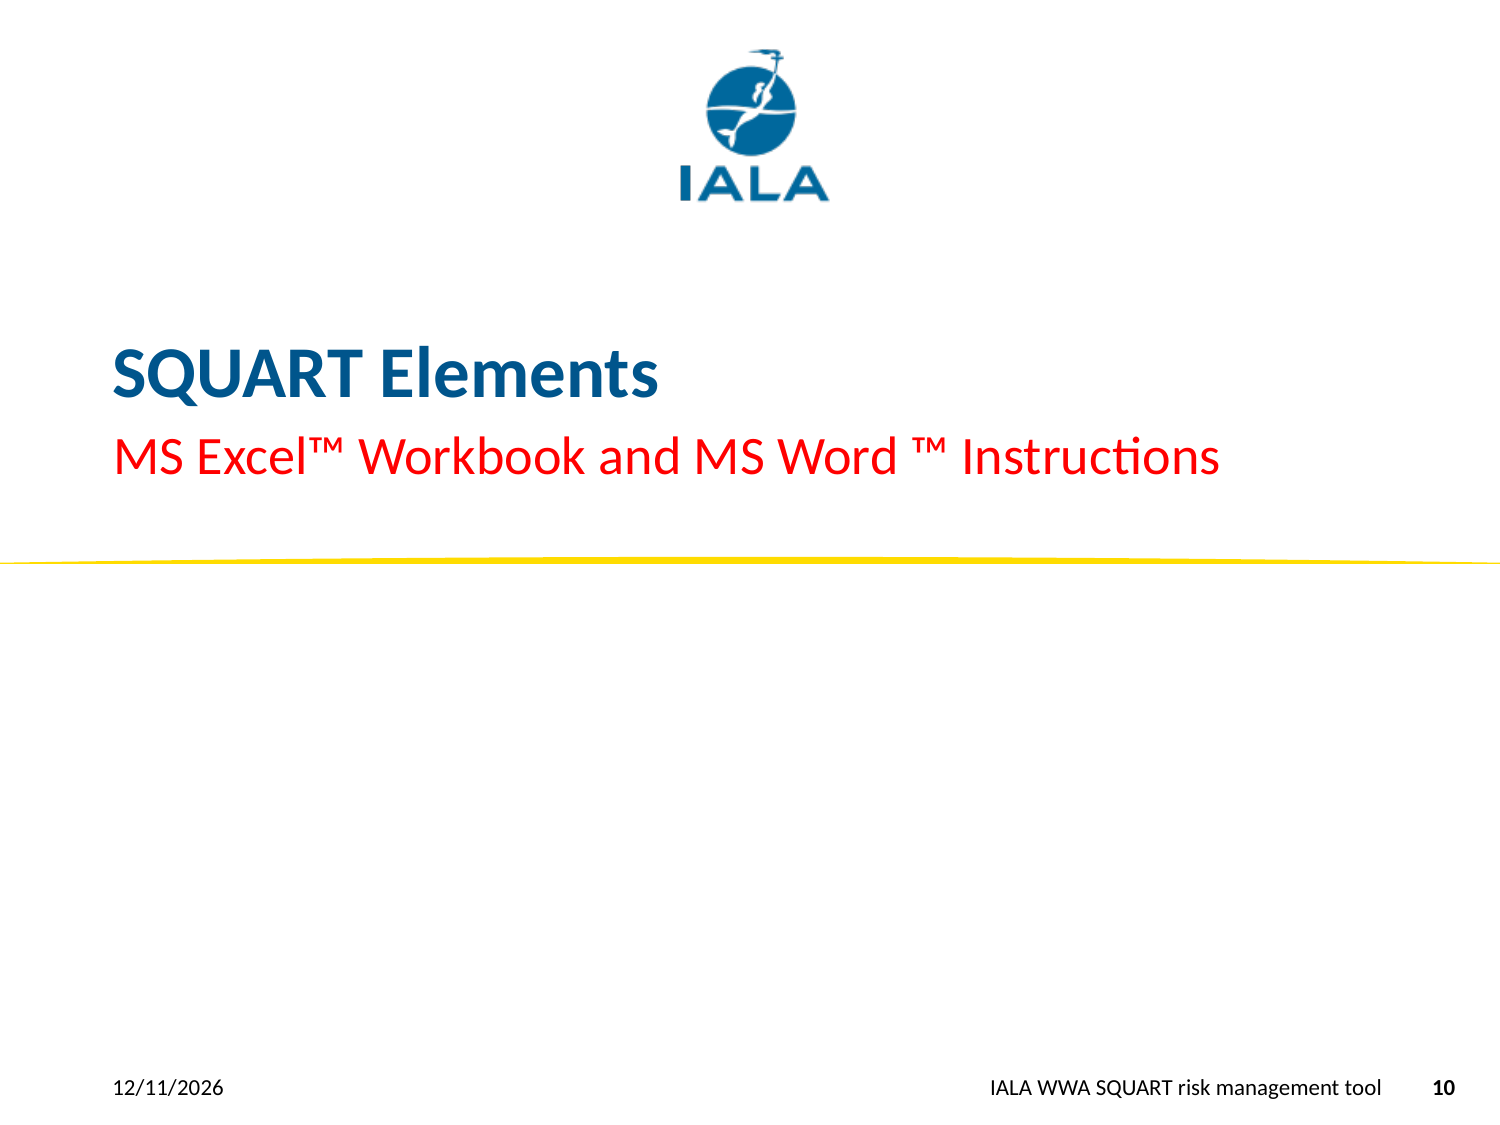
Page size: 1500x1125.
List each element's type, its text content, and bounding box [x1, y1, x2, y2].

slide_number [112, 1046, 461, 1125]
list MS Excel™ Workbook and MS Word ™ Instructions [112, 413, 1388, 552]
footer IALA WWA SQUART risk management tool [466, 1046, 1388, 1125]
title SQUART Elements [112, 249, 1388, 412]
slide_number 10 [1388, 1046, 1500, 1125]
